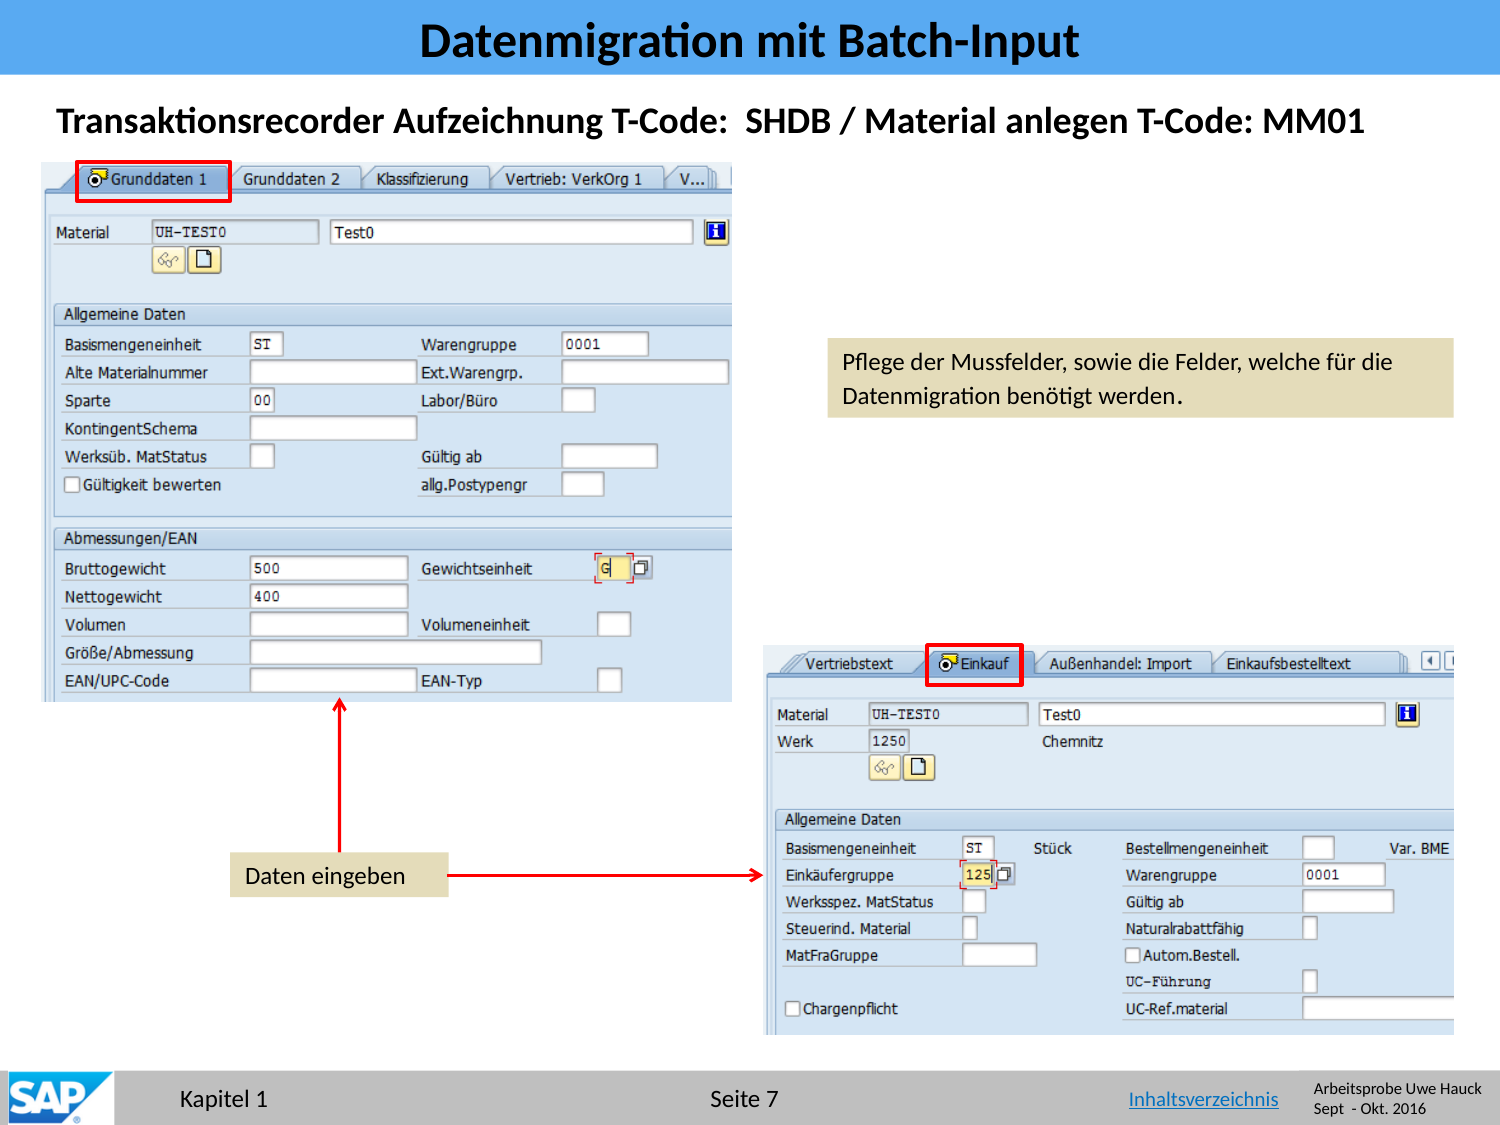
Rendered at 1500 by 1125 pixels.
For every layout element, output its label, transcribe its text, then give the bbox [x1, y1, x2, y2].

text_box Kapitel 1 Seite 7 [165, 1075, 1105, 1120]
text_box [115, 1070, 1299, 1125]
text_box Daten eingeben [230, 852, 449, 898]
text_box Arbeitsprobe Uwe Hauck Sept - Okt. 2016 [1299, 1070, 1500, 1125]
picture [40, 162, 732, 702]
text_box Transaktionsrecorder Aufzeichnung T-Code: SHDB / Material anlegen T-Code: MM01 [41, 88, 1459, 149]
text_box Inhaltsverzeichnis [1106, 1078, 1299, 1118]
text_box Pflege der Mussfelder, sowie die Felder, welche für die Datenmigration benötigt werden. [827, 338, 1454, 418]
picture [763, 644, 1454, 1035]
text_box [0, 1070, 6, 1125]
text_box Datenmigration mit Batch-Input [0, 0, 1500, 75]
picture [7, 1070, 115, 1125]
